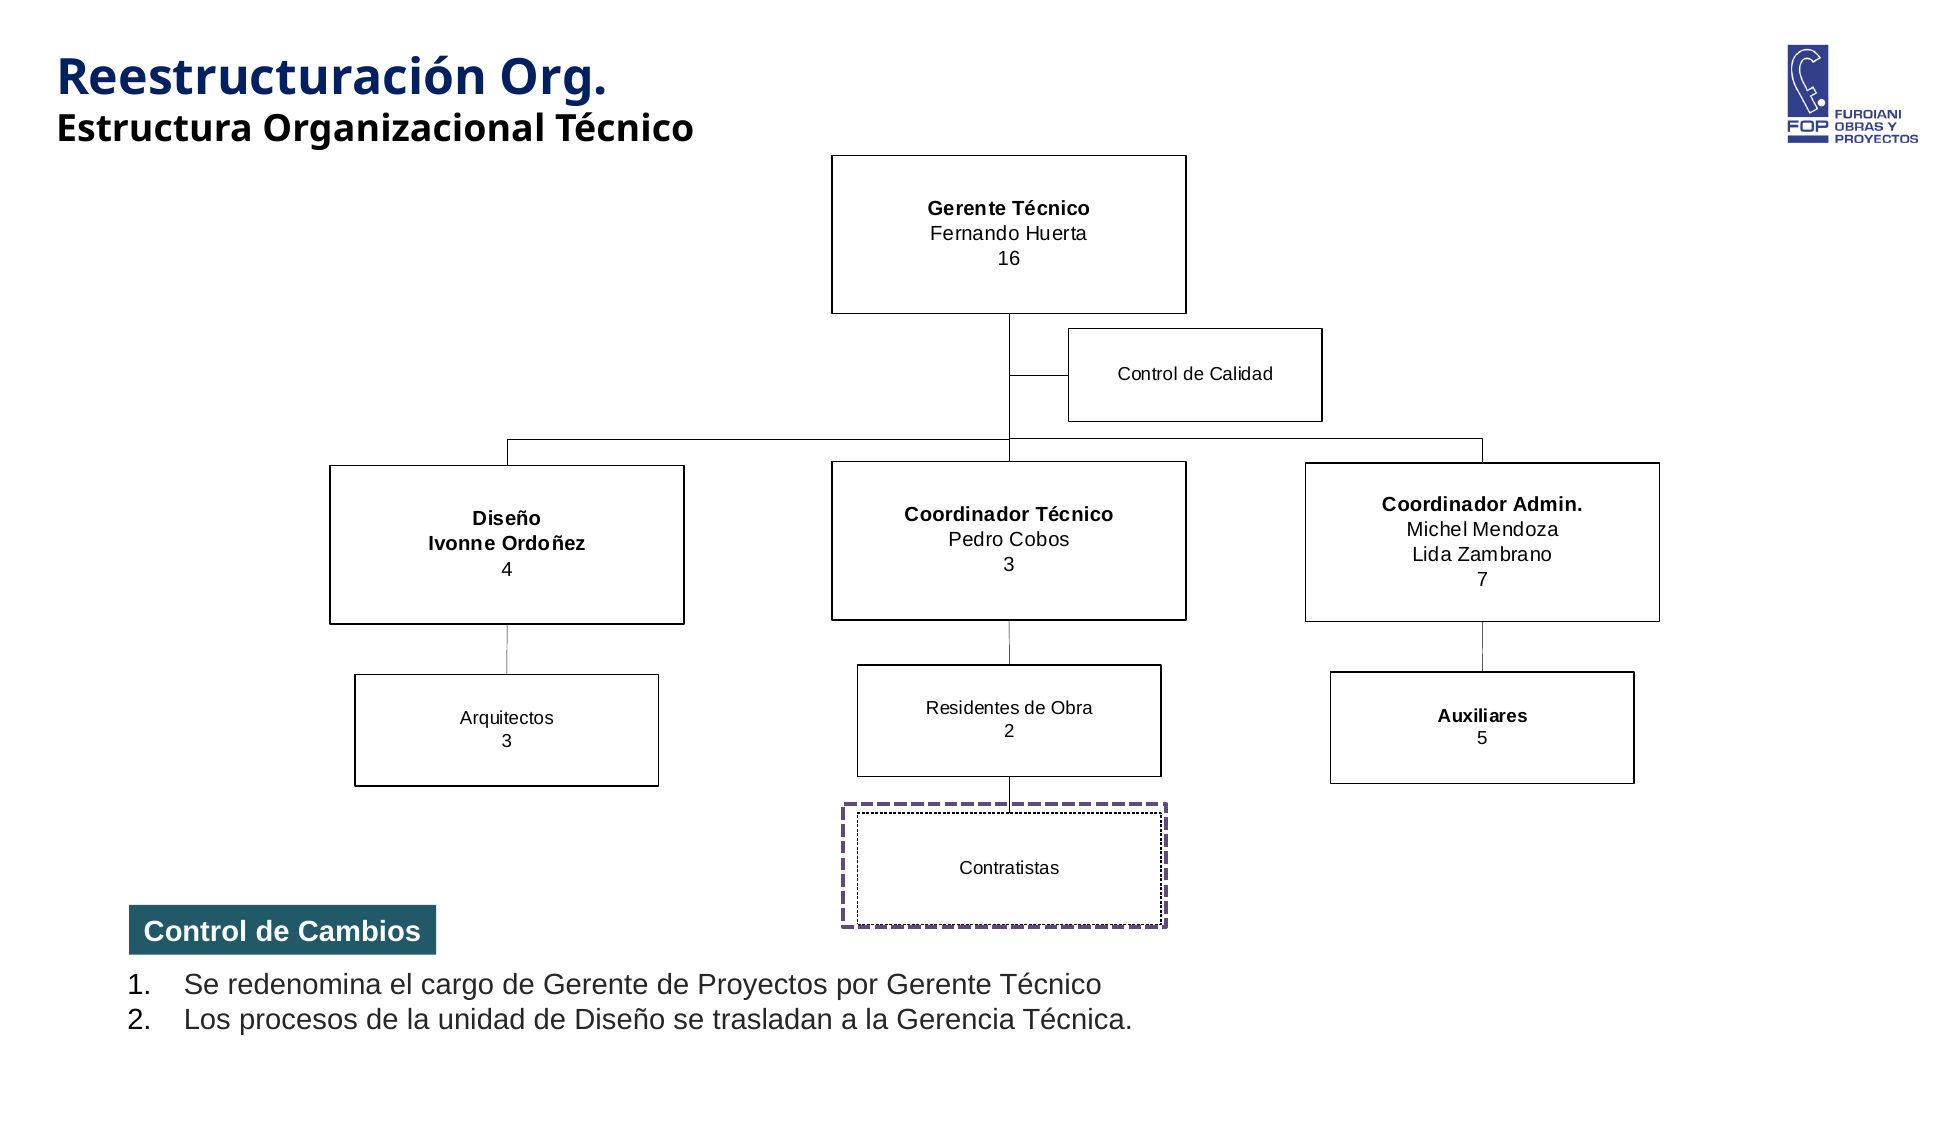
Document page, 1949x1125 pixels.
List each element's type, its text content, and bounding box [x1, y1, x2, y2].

picture [325, 151, 1663, 927]
text_box Control de Cambios [129, 904, 437, 955]
text_box Se redenomina el cargo de Gerente de Proyectos por Gerente Técnico Los procesos de la unidad de Diseño se trasladan a la Gerencia Técnica. [112, 957, 1240, 1043]
picture [1784, 42, 1918, 145]
text_box Reestructuración Org. Estructura Organizacional Técnico [41, 36, 1075, 157]
